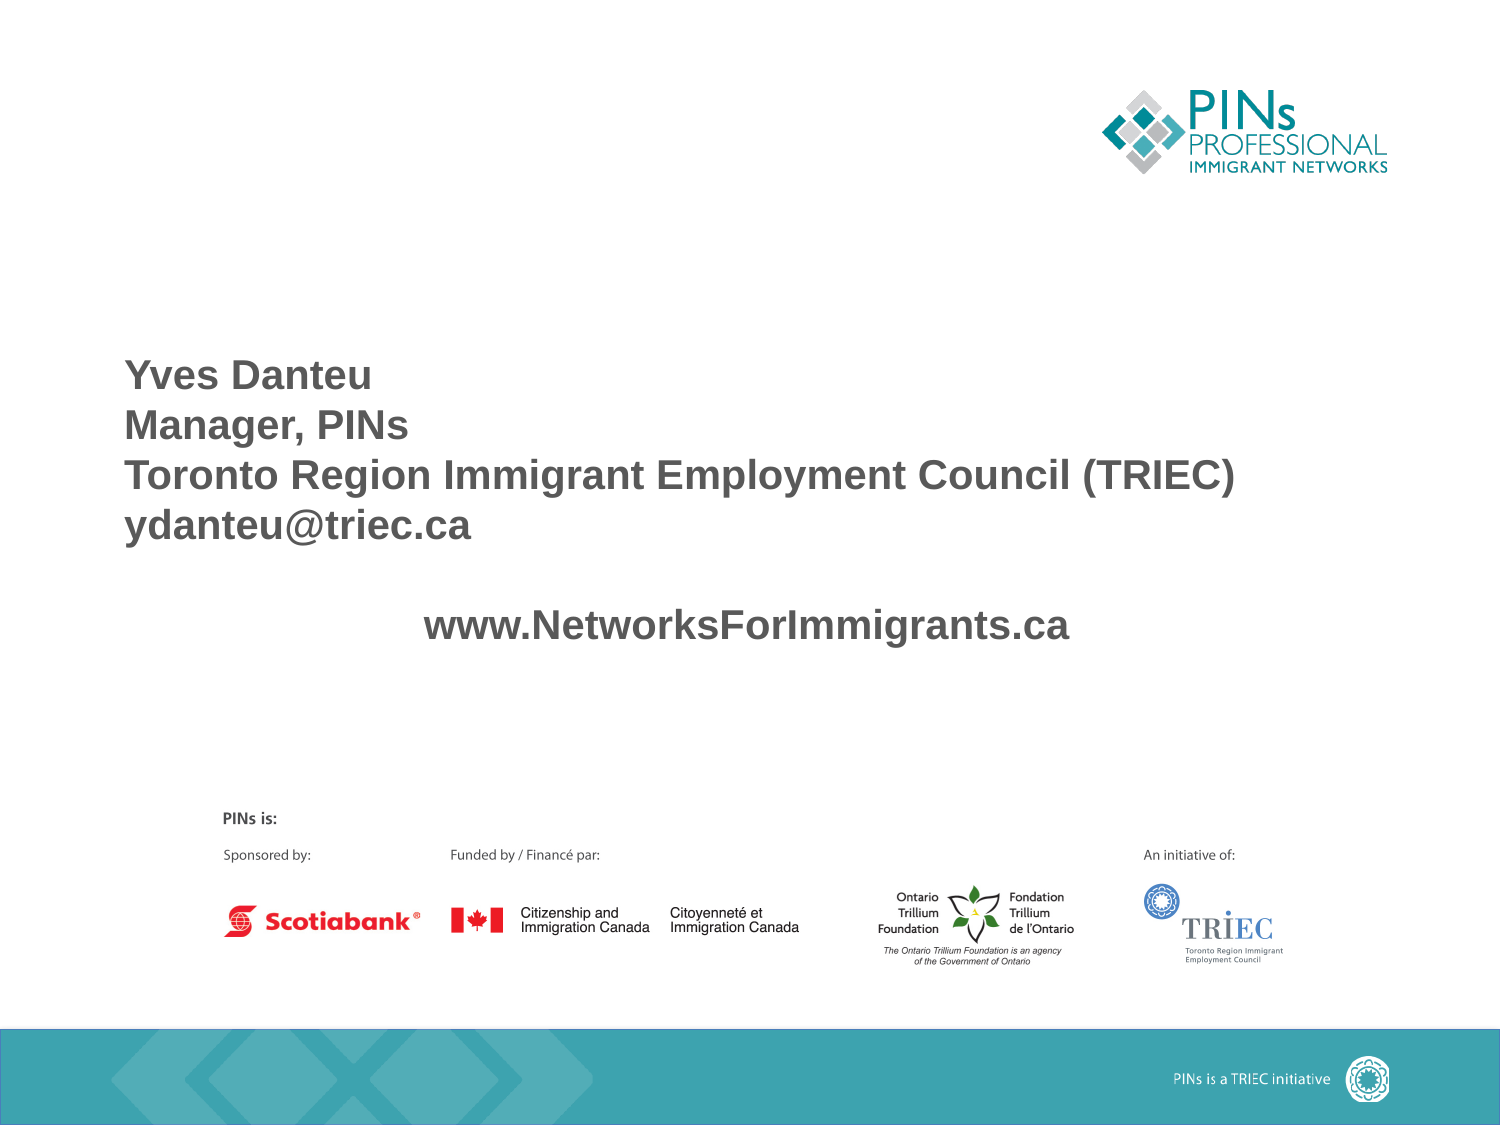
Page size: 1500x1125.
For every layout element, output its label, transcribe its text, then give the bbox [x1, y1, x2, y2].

subtitle Yves Danteu Manager, PINs Toronto Region Immigrant Employment Council (TRIEC) ydanteu@triec.ca www.NetworksForImmigrants.ca [109, 340, 1385, 719]
picture [216, 804, 1284, 969]
picture [1088, 68, 1401, 196]
